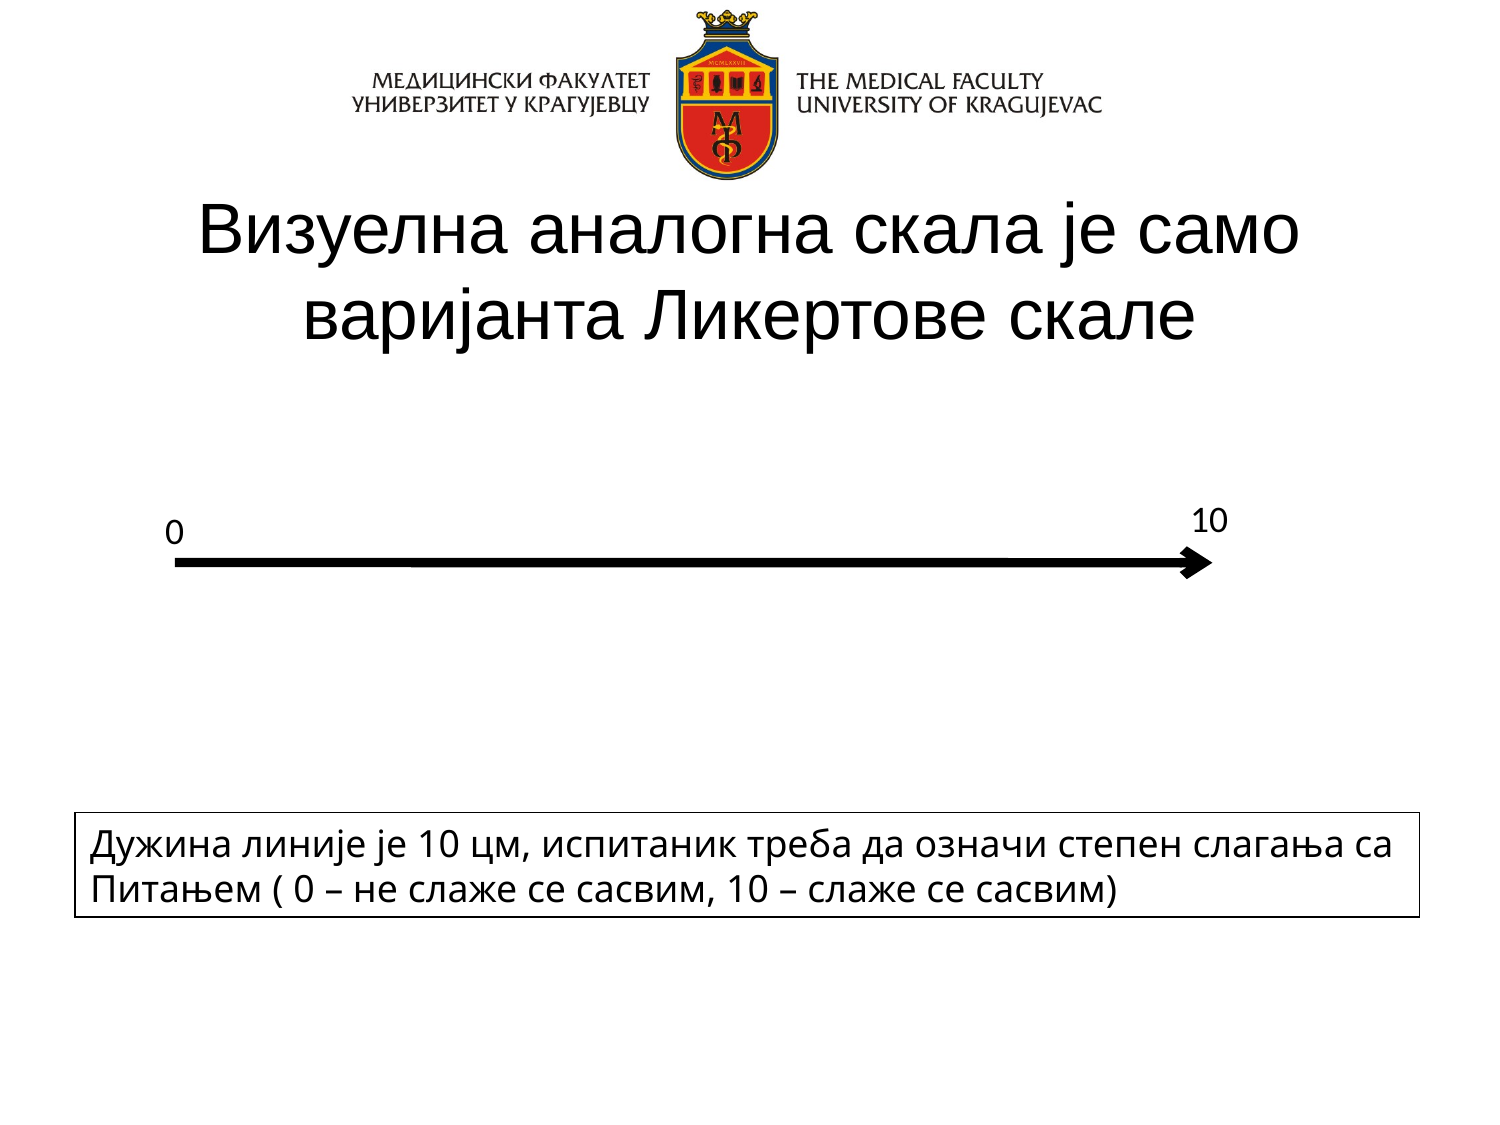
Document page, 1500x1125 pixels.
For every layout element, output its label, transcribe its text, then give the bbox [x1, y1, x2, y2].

title Визуелна аналогна скала је само варијанта Ликертове скале [74, 173, 1426, 362]
picture [328, 0, 1125, 173]
text_box 0 [150, 499, 200, 560]
text_box Дужина линије је 10 цм, испитаник треба да означи степен слагања са Питањем ( 0 – не слаже се сасвим, 10 – слаже се сасвим) [75, 812, 1420, 918]
text_box 10 [1175, 487, 1244, 548]
